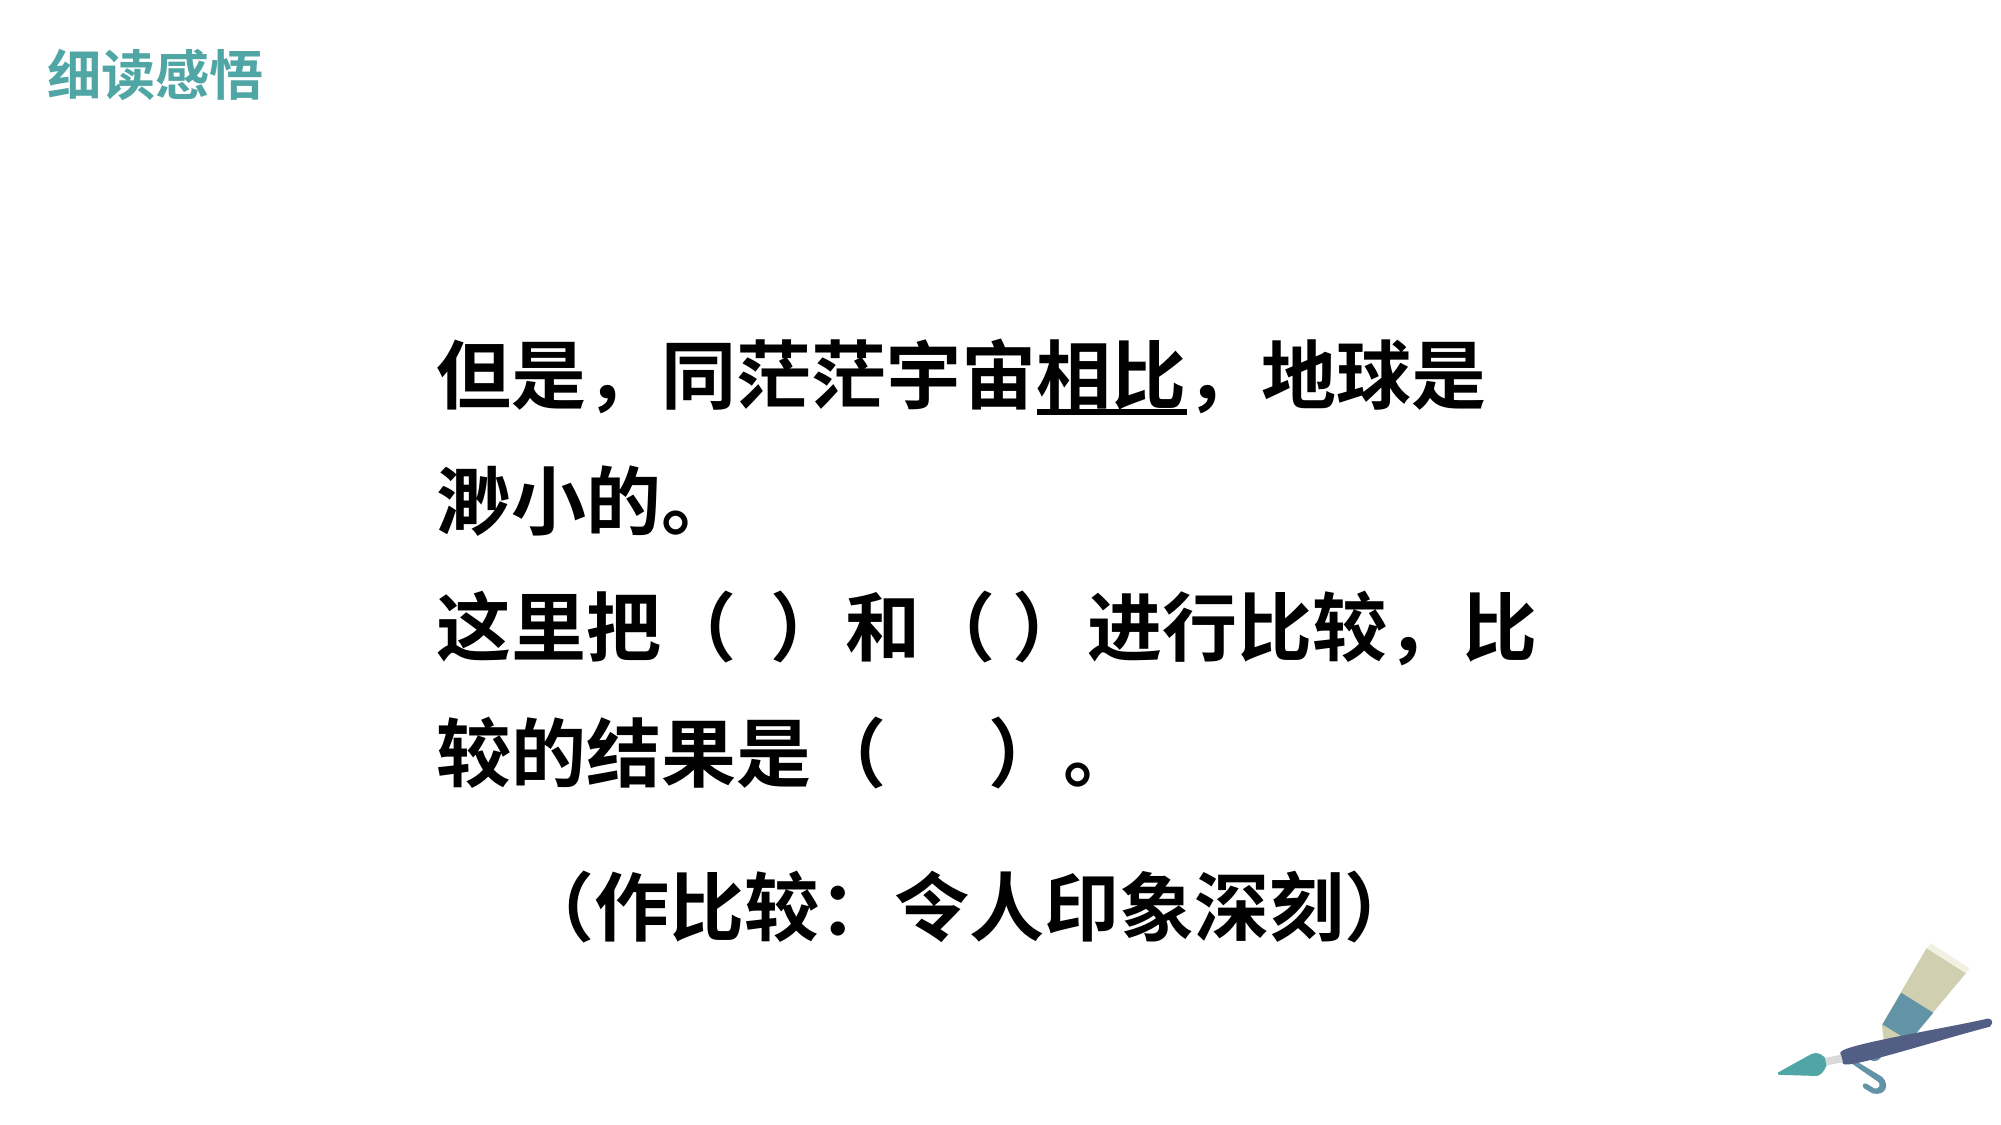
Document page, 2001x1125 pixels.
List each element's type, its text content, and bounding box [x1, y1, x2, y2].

text_box 细读感悟 [32, 33, 347, 114]
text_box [1811, 945, 1974, 1125]
text_box （作比较：令人印象深刻） [504, 853, 1486, 959]
text_box 但是，同茫茫宇宙相比，地球是渺小的。 这里把（ ）和（ ）进行比较，比较的结果是（ ）。 [421, 285, 1568, 804]
